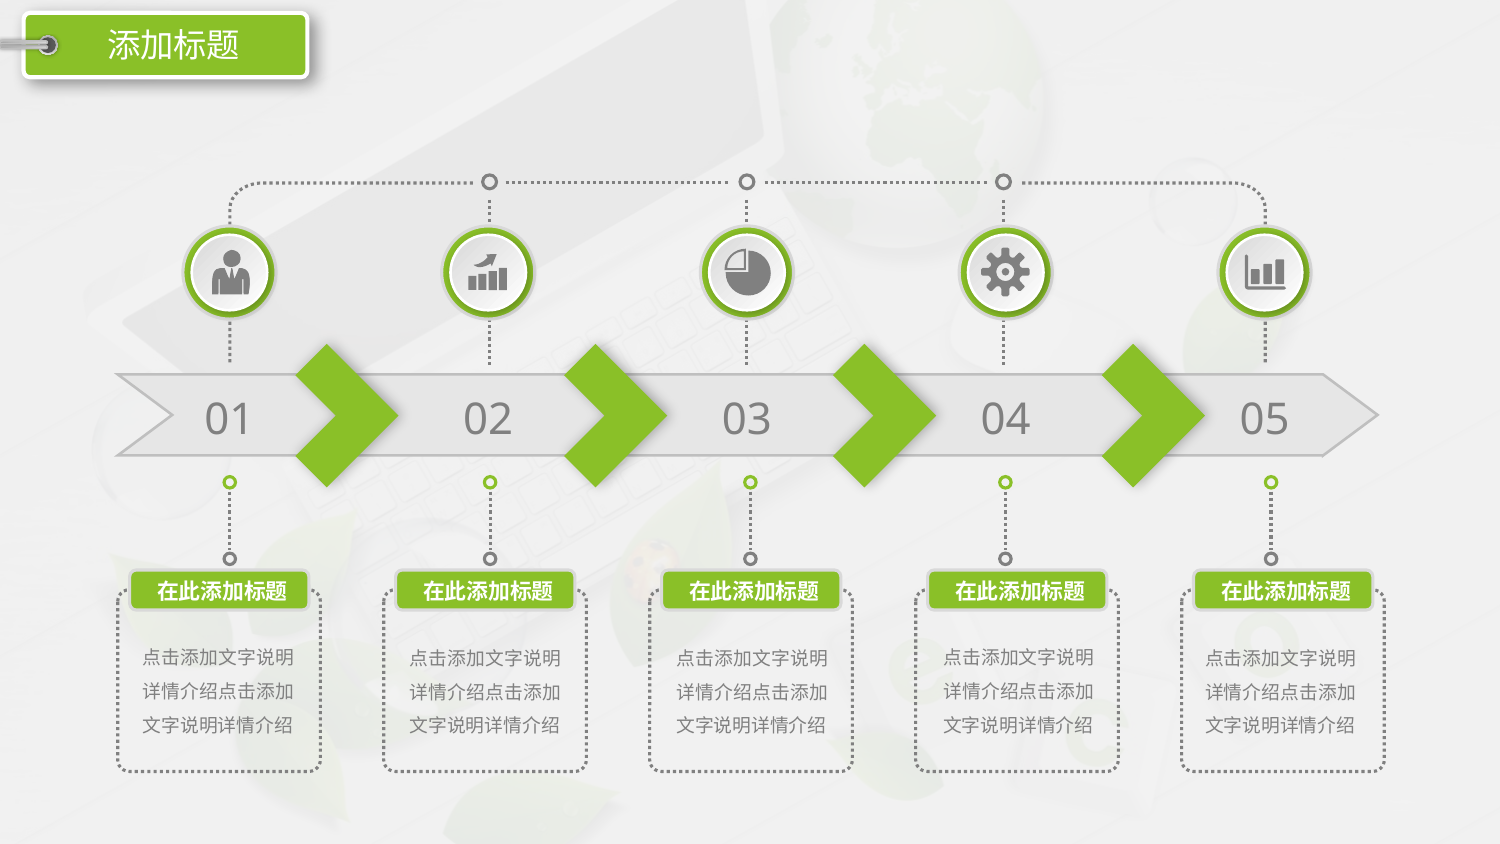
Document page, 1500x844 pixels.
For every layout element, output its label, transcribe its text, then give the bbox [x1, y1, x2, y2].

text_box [395, 569, 585, 612]
text_box [228, 181, 473, 363]
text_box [182, 225, 276, 320]
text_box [224, 476, 236, 565]
text_box 05 [1202, 383, 1326, 451]
text_box [1021, 181, 1267, 363]
text_box [114, 373, 324, 457]
text_box [914, 588, 1120, 773]
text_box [1217, 225, 1312, 320]
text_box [744, 476, 757, 565]
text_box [441, 225, 535, 320]
text_box [642, 373, 862, 457]
text_box 点击添加文字说明详情介绍点击添加文字说明详情介绍 [661, 628, 843, 744]
text_box 03 [685, 383, 809, 451]
text_box [911, 373, 1130, 457]
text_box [0, 40, 48, 49]
text_box [648, 588, 854, 773]
text_box [995, 173, 1012, 190]
text_box [293, 342, 400, 489]
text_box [484, 476, 496, 565]
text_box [661, 569, 851, 612]
text_box [116, 588, 322, 773]
text_box 02 [426, 383, 550, 451]
text_box [382, 588, 588, 773]
text_box [1180, 373, 1380, 458]
text_box 添加标题 [39, 17, 308, 72]
text_box [481, 173, 498, 190]
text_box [999, 476, 1012, 565]
text_box [373, 373, 593, 457]
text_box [1265, 476, 1277, 565]
text_box [831, 342, 938, 489]
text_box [129, 569, 319, 612]
text_box [22, 11, 309, 79]
picture [0, 0, 1500, 844]
text_box 点击添加文字说明详情介绍点击添加文字说明详情介绍 [928, 627, 1110, 744]
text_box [927, 569, 1117, 612]
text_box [38, 35, 58, 55]
text_box 01 [167, 383, 291, 451]
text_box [1193, 569, 1383, 612]
text_box [738, 173, 755, 190]
text_box [562, 342, 669, 489]
text_box 点击添加文字说明详情介绍点击添加文字说明详情介绍 [127, 627, 309, 744]
text_box 04 [944, 383, 1068, 451]
text_box [1100, 342, 1202, 489]
text_box [1180, 589, 1386, 773]
text_box 点击添加文字说明详情介绍点击添加文字说明详情介绍 [1190, 628, 1372, 744]
text_box 点击添加文字说明详情介绍点击添加文字说明详情介绍 [394, 628, 576, 744]
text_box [959, 225, 1053, 320]
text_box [700, 225, 794, 320]
